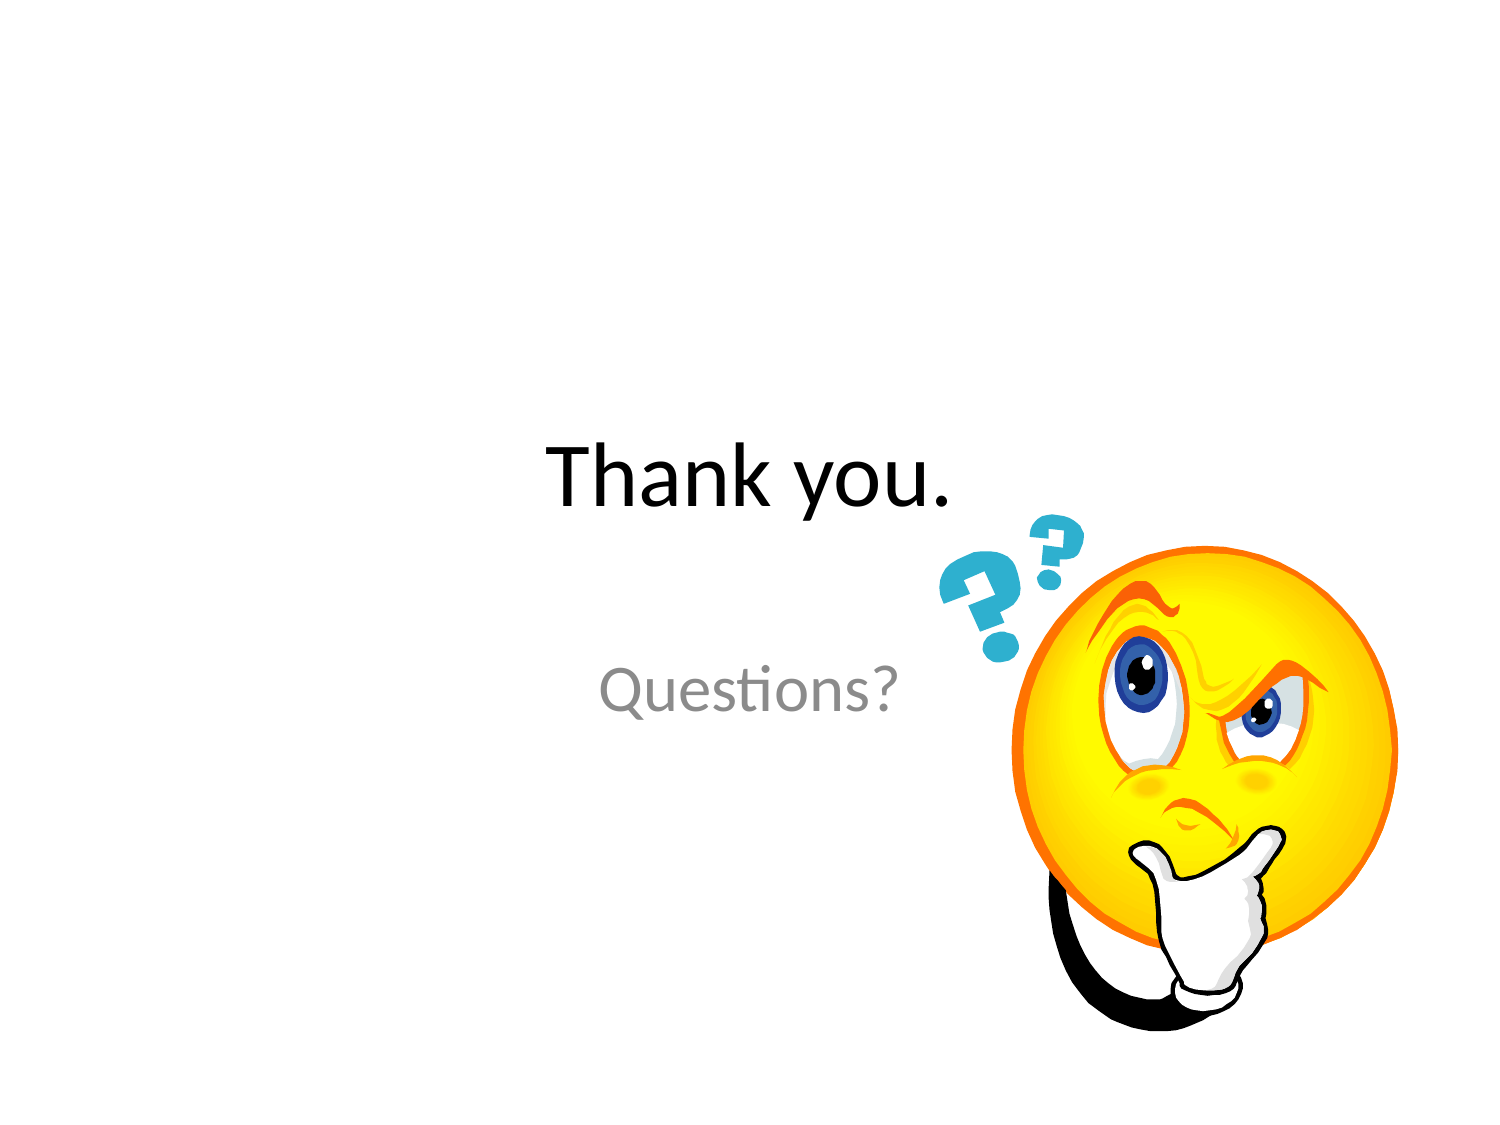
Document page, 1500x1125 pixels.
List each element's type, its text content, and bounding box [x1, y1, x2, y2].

subtitle Questions? [225, 637, 932, 925]
picture [937, 512, 1401, 1034]
title Thank you. [112, 349, 1388, 591]
